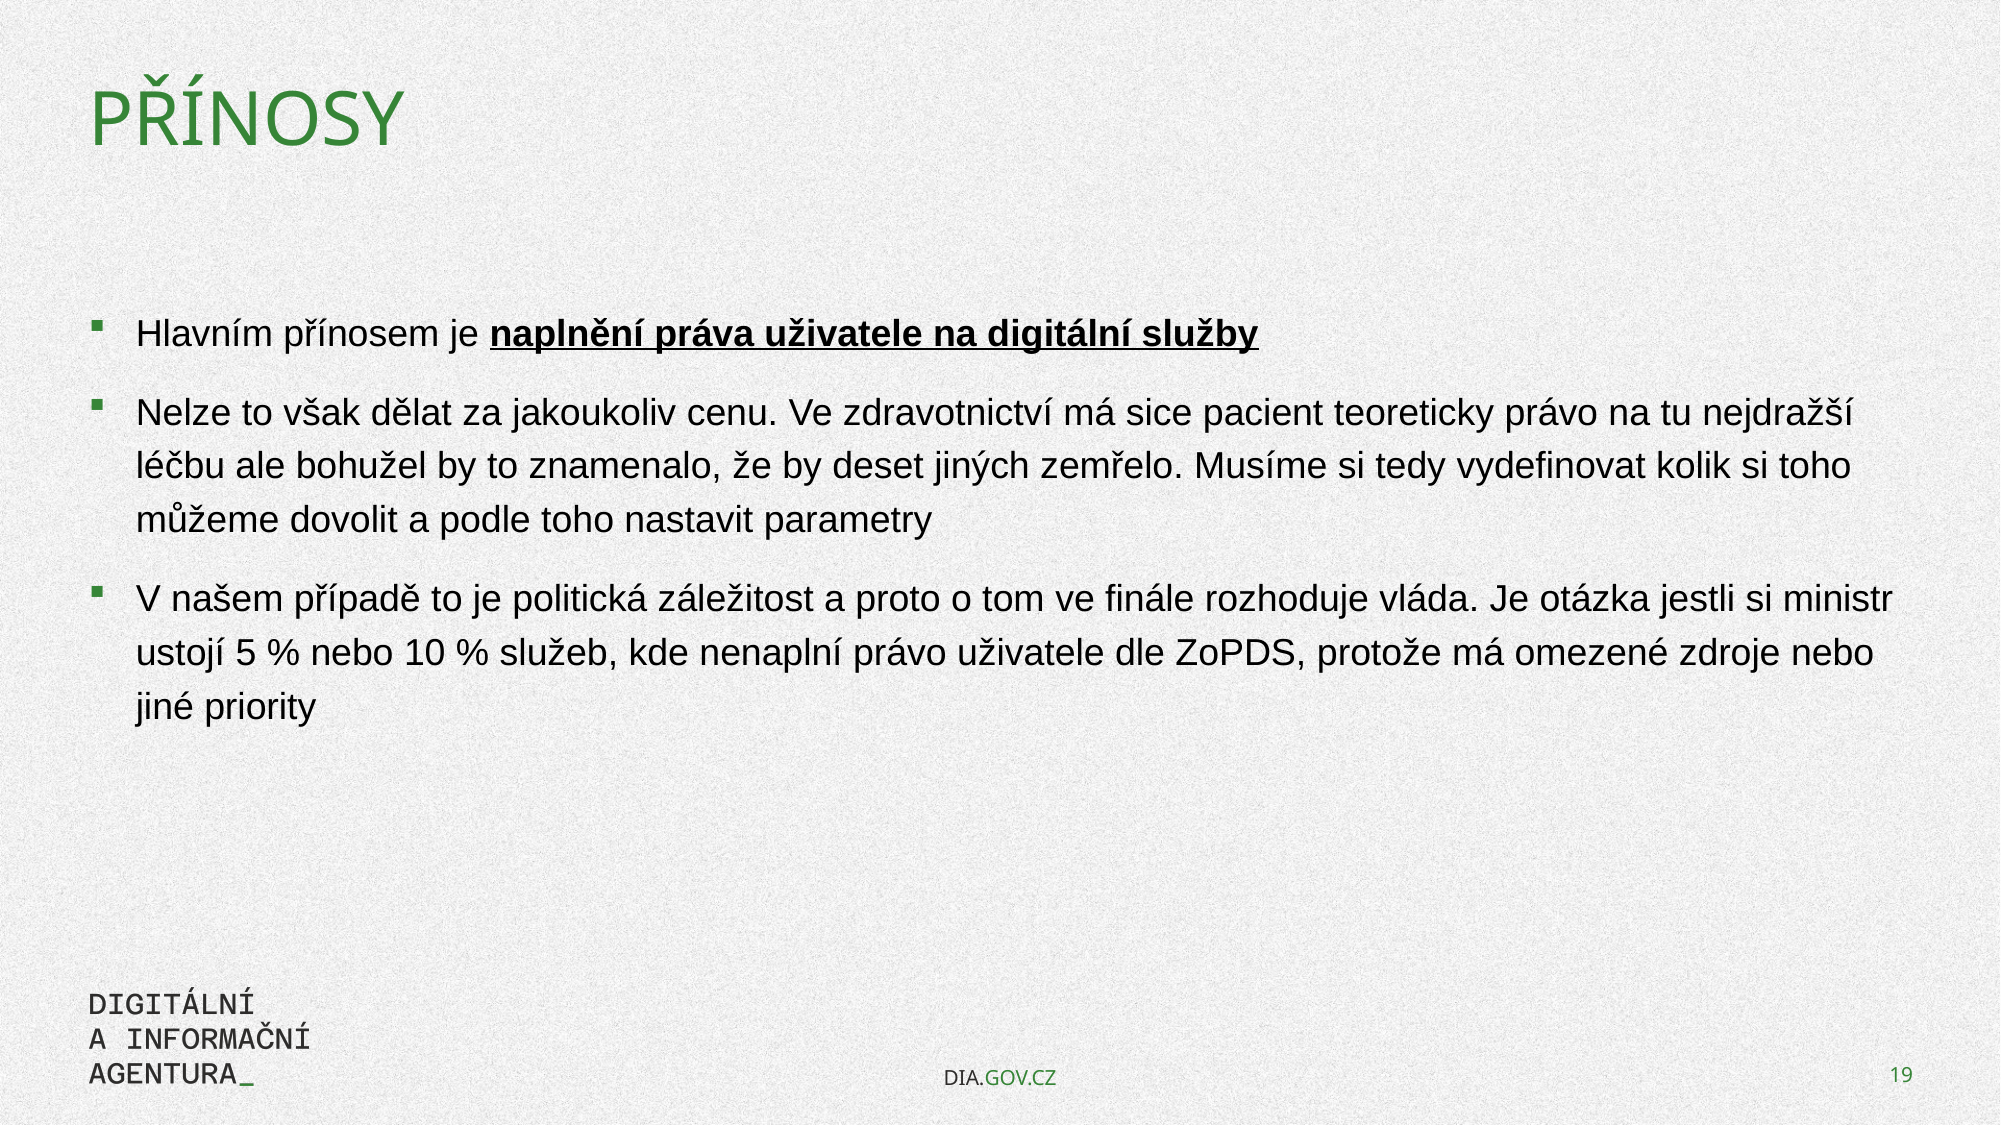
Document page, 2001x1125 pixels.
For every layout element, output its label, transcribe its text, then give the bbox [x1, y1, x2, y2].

title Přínosy [88, 70, 1912, 284]
footer DIA.GOV.CZ [558, 1037, 1442, 1098]
picture [0, 0, 2001, 1125]
list Hlavním přínosem je naplnění práva uživatele na digitální služby Nelze to však dělat za jakoukoliv cenu. Ve zdravotnictví má sice pacient teoreticky právo na tu nejdražší léčbu ale bohužel by to znamenalo, že by deset jiných zemřelo. Musíme si tedy vydefinovat kolik si toho můžeme dovolit a podle toho nastavit parametry V našem případě to je politická záležitost a proto o tom ve finále rozhoduje vláda. Je otázka jestli si ministr ustojí 5 % nebo 10 % služeb, kde nenaplní právo uživatele dle ZoPDS, protože má omezené zdroje nebo jiné priority [88, 299, 1912, 980]
slide_number 19 [1612, 1037, 1928, 1098]
